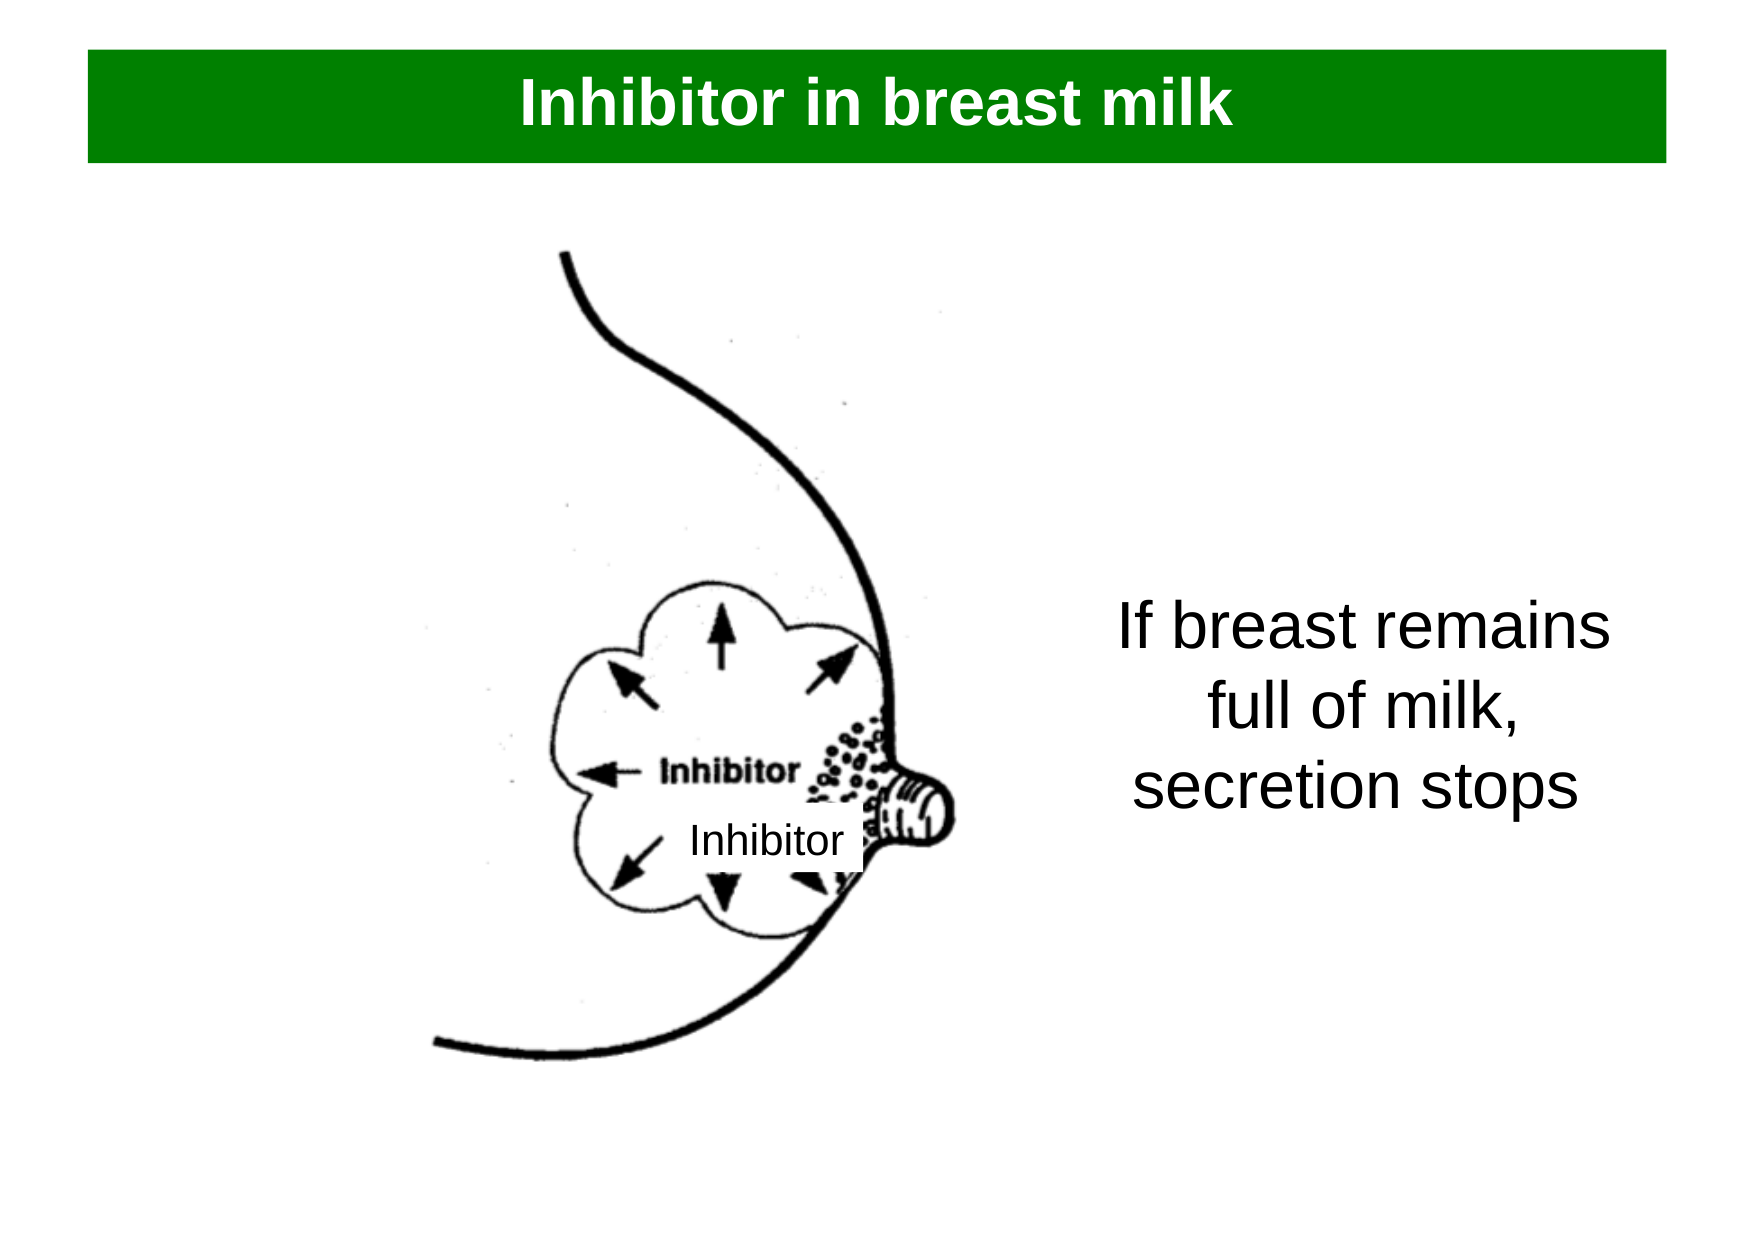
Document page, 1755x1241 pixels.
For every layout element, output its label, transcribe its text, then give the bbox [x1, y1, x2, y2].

title Inhibitor in breast milk [87, 49, 1667, 164]
picture [420, 242, 972, 1073]
text_box If breast remains full of milk, secretion stops [1088, 573, 1641, 831]
